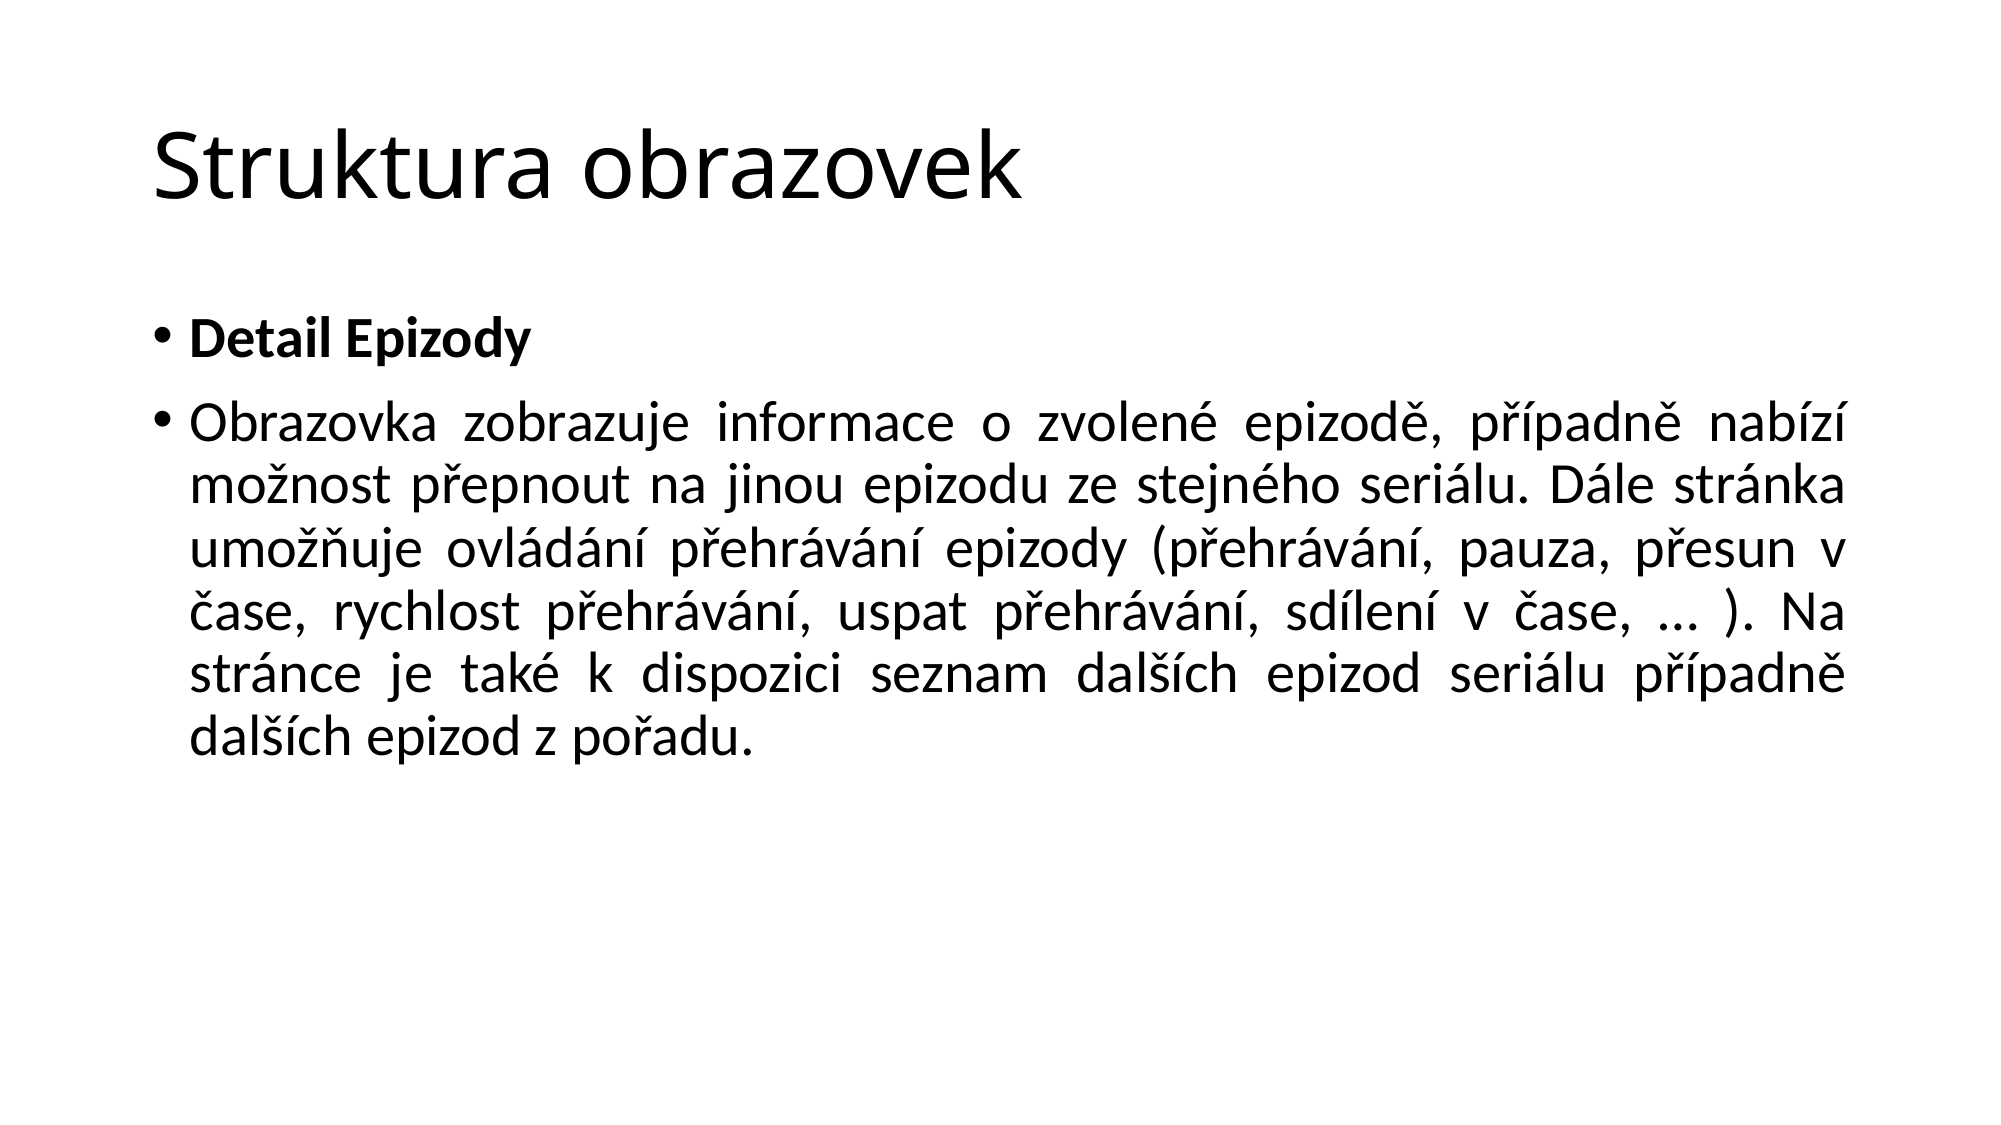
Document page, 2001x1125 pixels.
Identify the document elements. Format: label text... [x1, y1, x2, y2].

list Detail Epizody Obrazovka zobrazuje informace o zvolené epizodě, případně nabízí možnost přepnout na jinou epizodu ze stejného seriálu. Dále stránka umožňuje ovládání přehrávání epizody (přehrávání, pauza, přesun v čase, rychlost přehrávání, uspat přehrávání, sdílení v čase, … ). Na stránce je také k dispozici seznam dalších epizod seriálu případně dalších epizod z pořadu. [137, 299, 1863, 1014]
title Struktura obrazovek [137, 59, 1863, 278]
